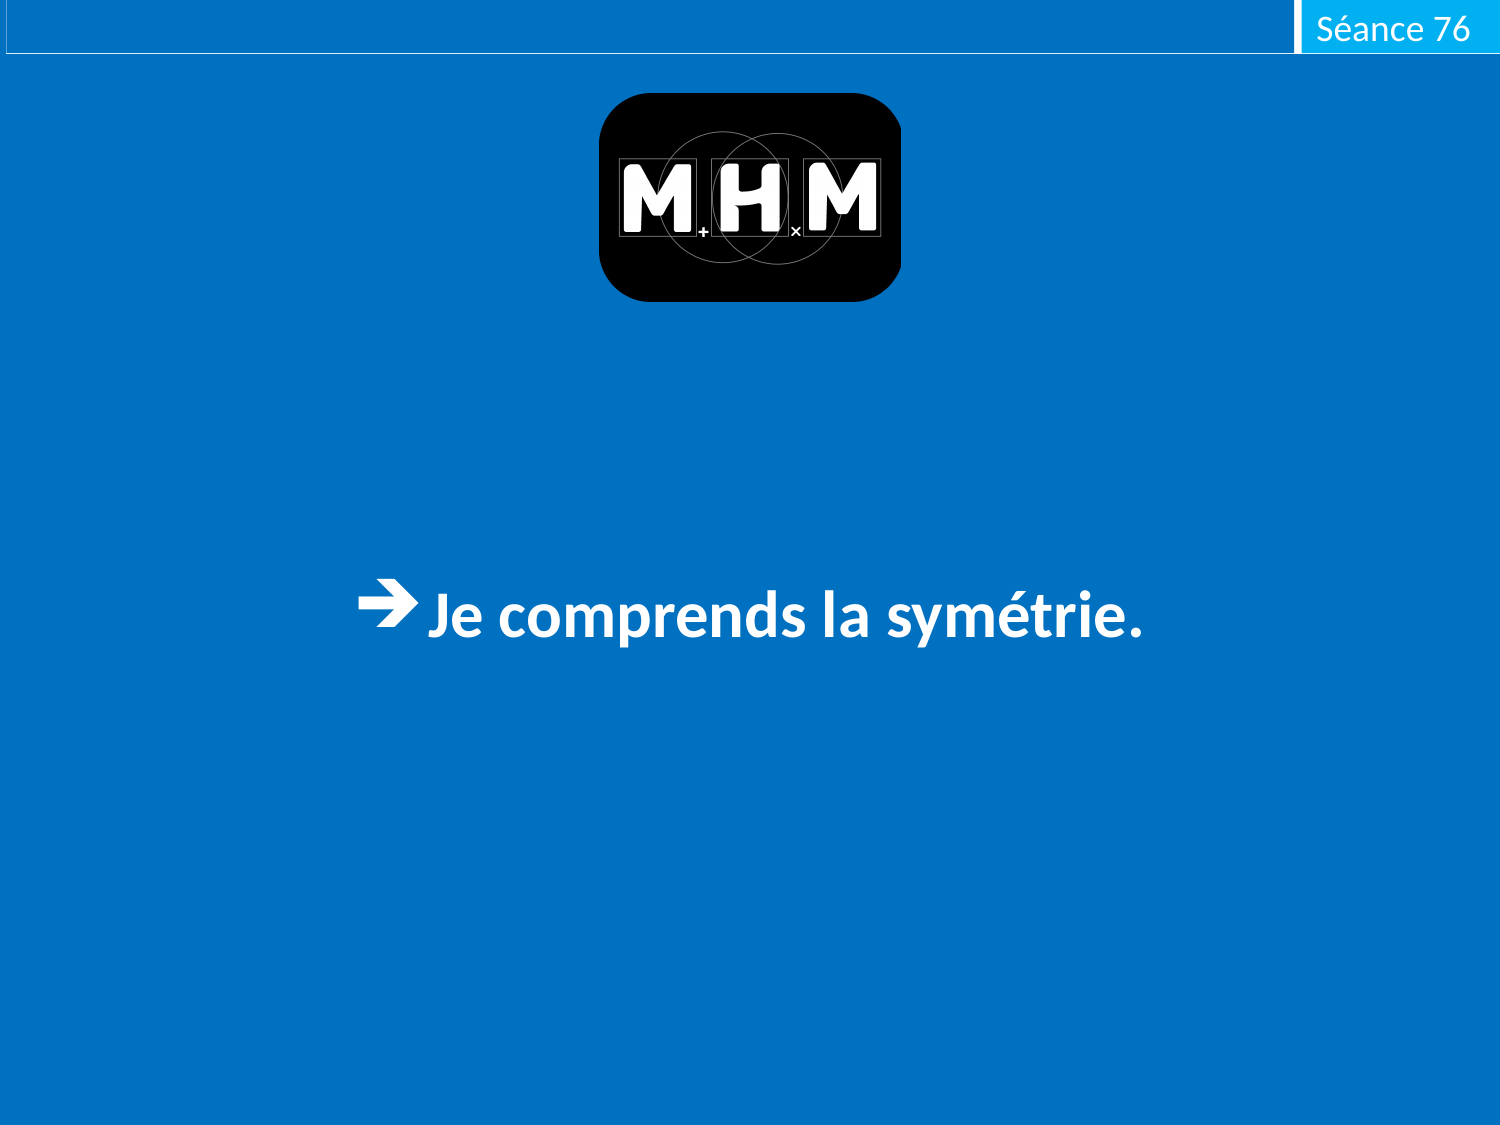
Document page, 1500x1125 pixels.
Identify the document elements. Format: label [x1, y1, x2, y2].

text_box [0, 54, 1500, 1125]
